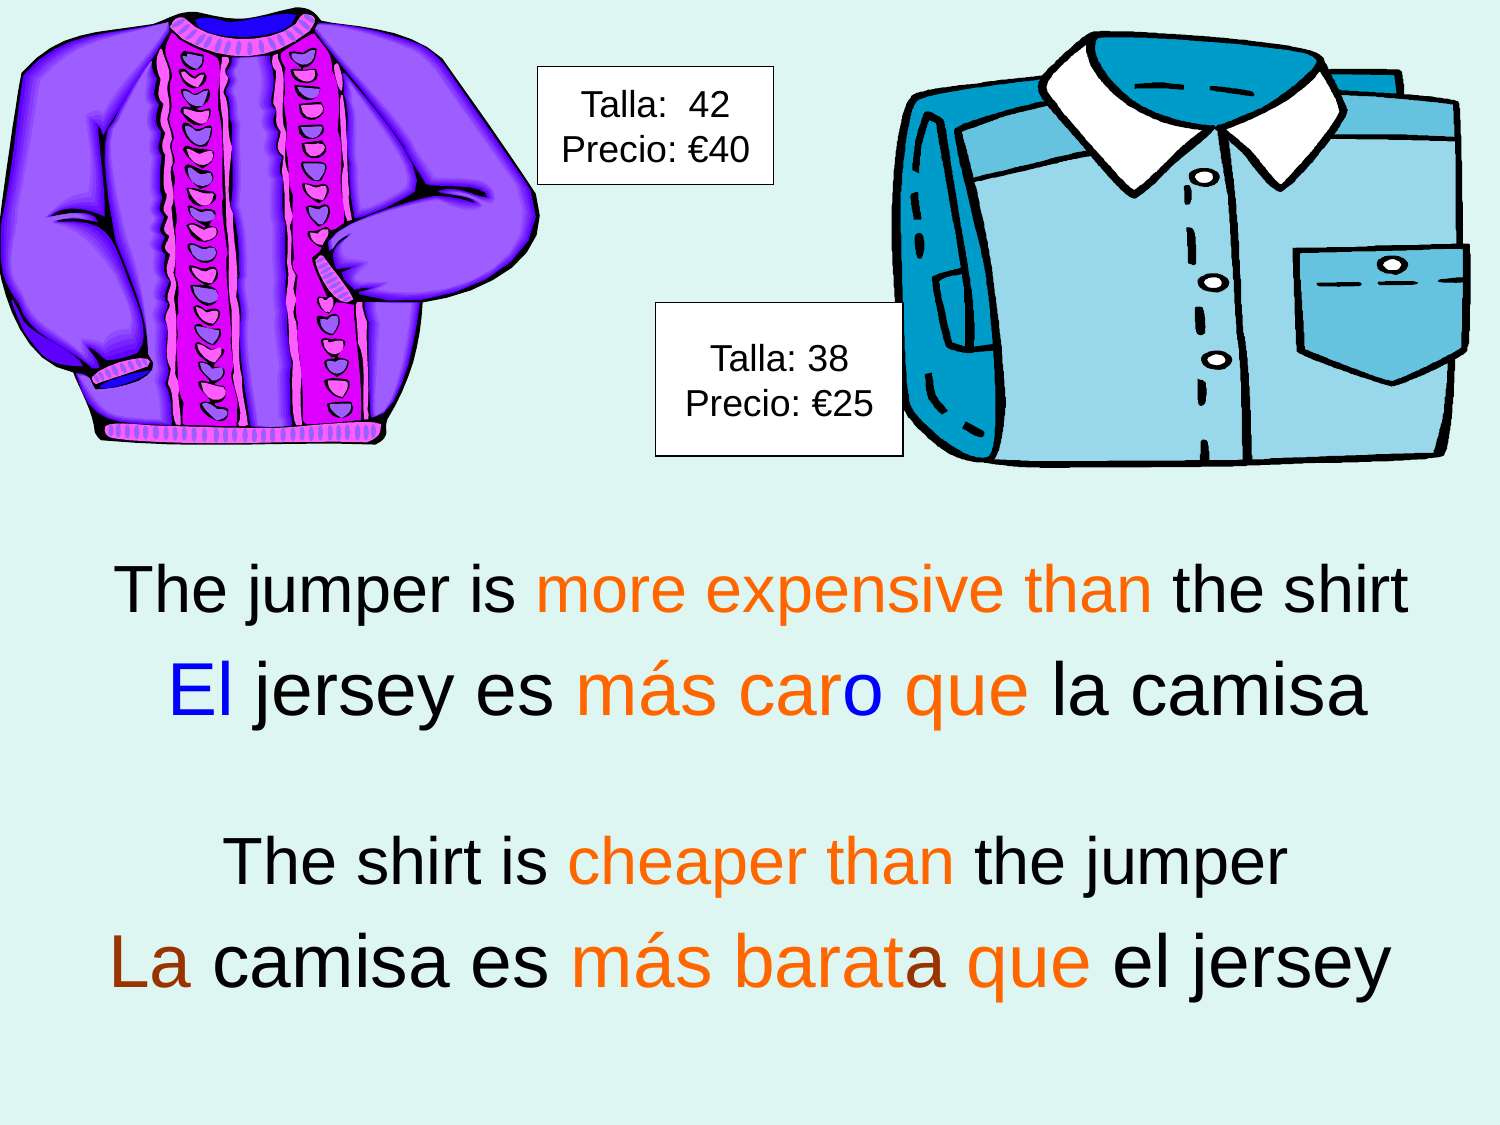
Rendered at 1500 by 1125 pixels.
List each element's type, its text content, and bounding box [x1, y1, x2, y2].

text_box La camisa es más barata que el jersey [53, 904, 1448, 1010]
text_box Talla: 38 Precio: €25 [655, 302, 886, 457]
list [0, 0, 573, 447]
text_box The shirt is cheaper than the jumper [53, 810, 1459, 906]
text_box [891, 30, 1471, 469]
text_box Talla: 42 Precio: €40 [577, 66, 774, 185]
text_box The jumper is more expensive than the shirt [53, 538, 1471, 634]
text_box El jersey es más caro que la camisa [76, 633, 1459, 738]
